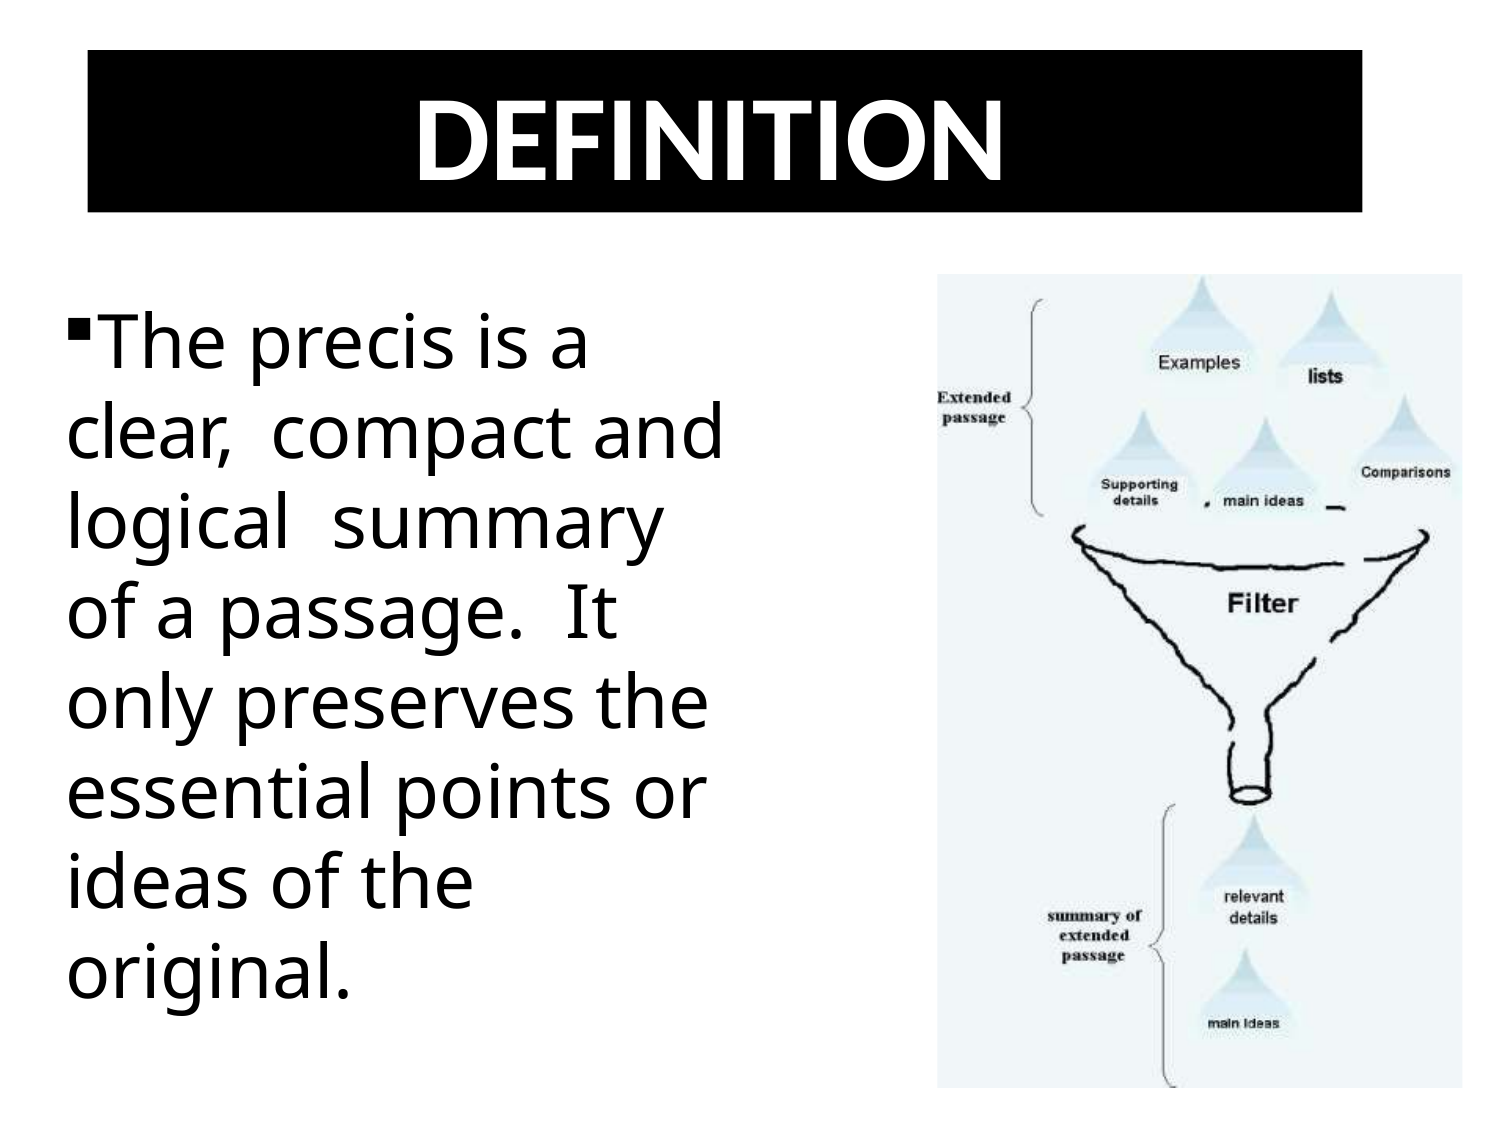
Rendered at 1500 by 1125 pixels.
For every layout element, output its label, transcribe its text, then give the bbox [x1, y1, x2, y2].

text_box [937, 274, 1463, 1088]
text_box The precis is a clear, compact and logical summary of a passage. It only preserves the essential points or ideas of the original. [62, 291, 747, 1014]
title DEFINITION [87, 50, 1363, 213]
